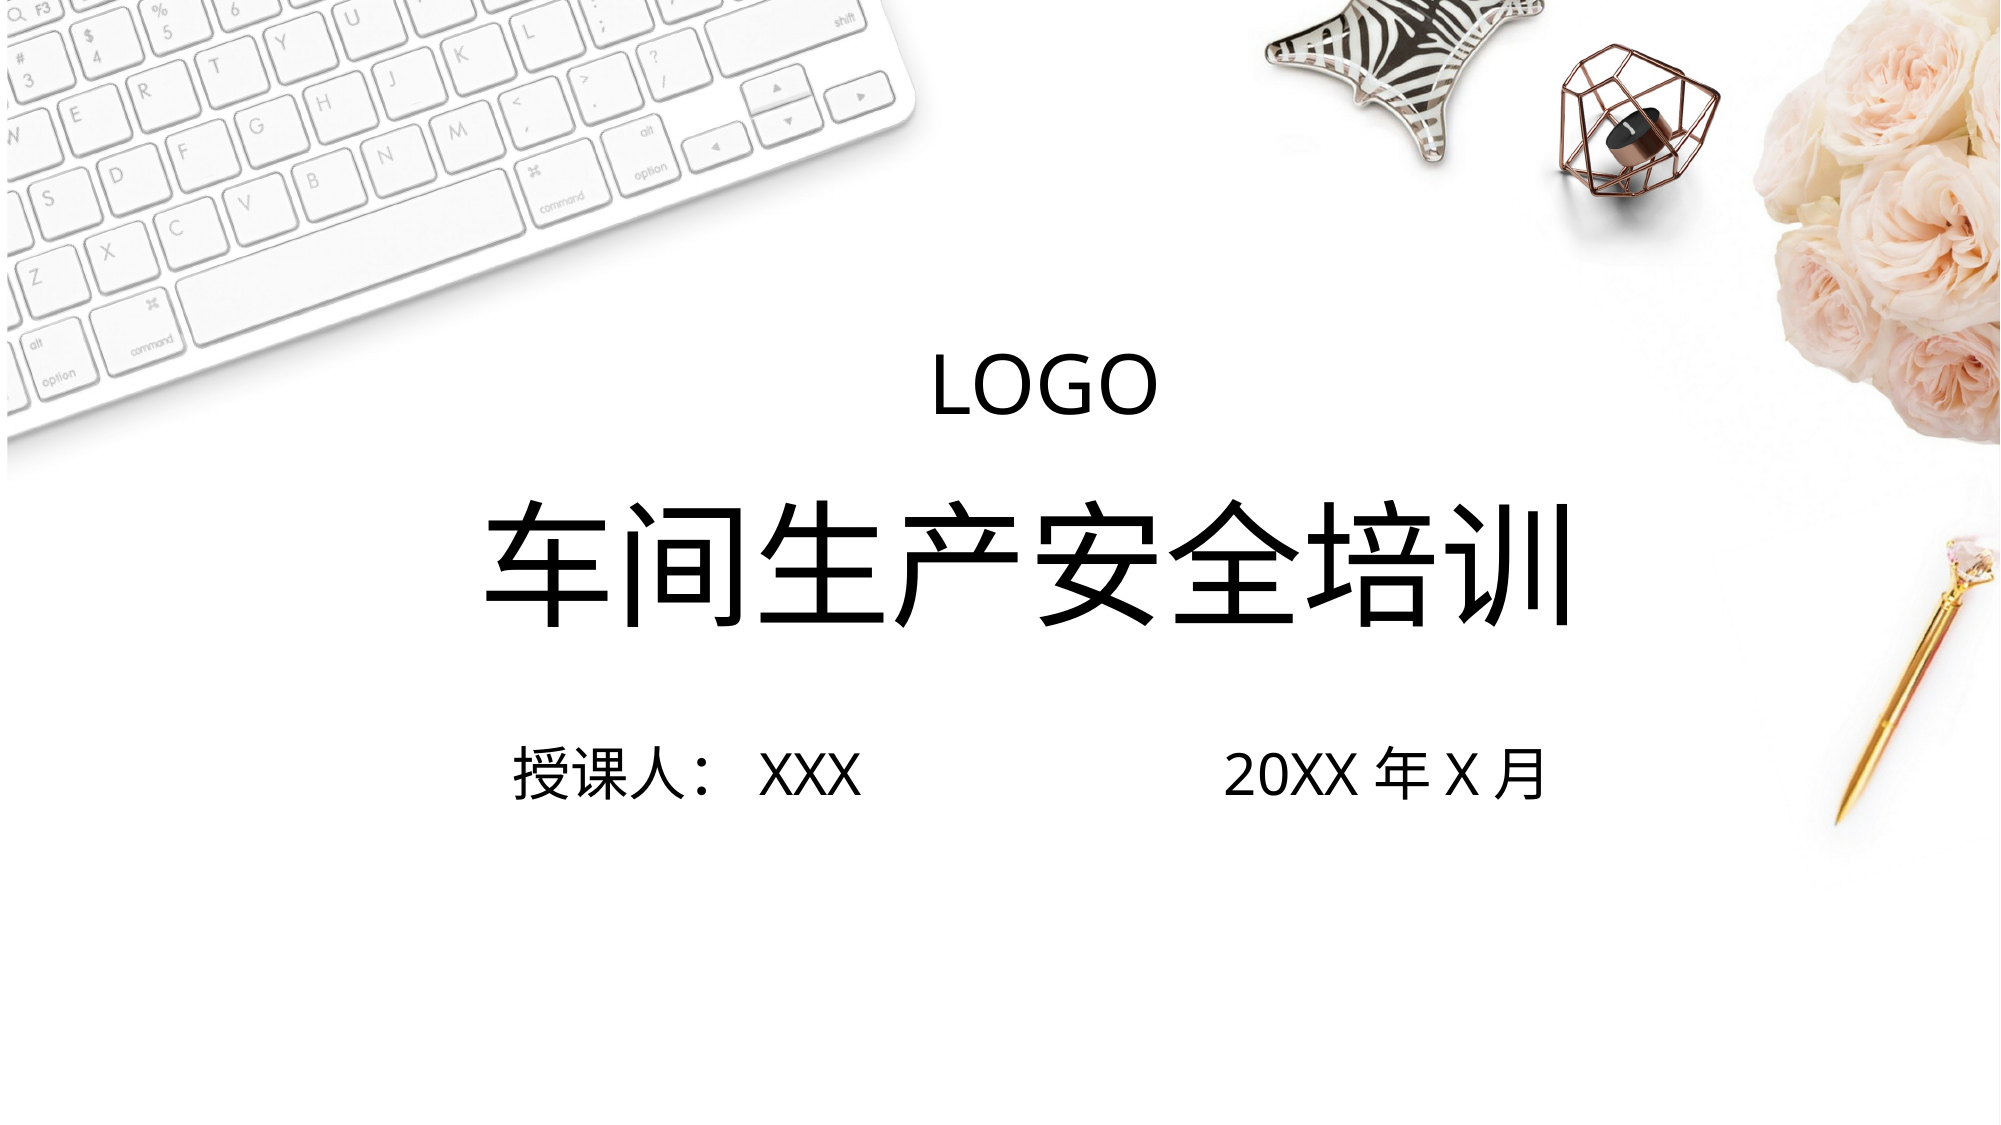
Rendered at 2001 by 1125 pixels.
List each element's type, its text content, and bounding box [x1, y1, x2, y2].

text_box 20XX年X月 [1117, 729, 1567, 815]
text_box 授课人：XXX [497, 729, 947, 815]
text_box LOGO [913, 323, 1189, 439]
text_box 车间生产安全培训 [429, 471, 1627, 652]
picture [7, 0, 2000, 1125]
